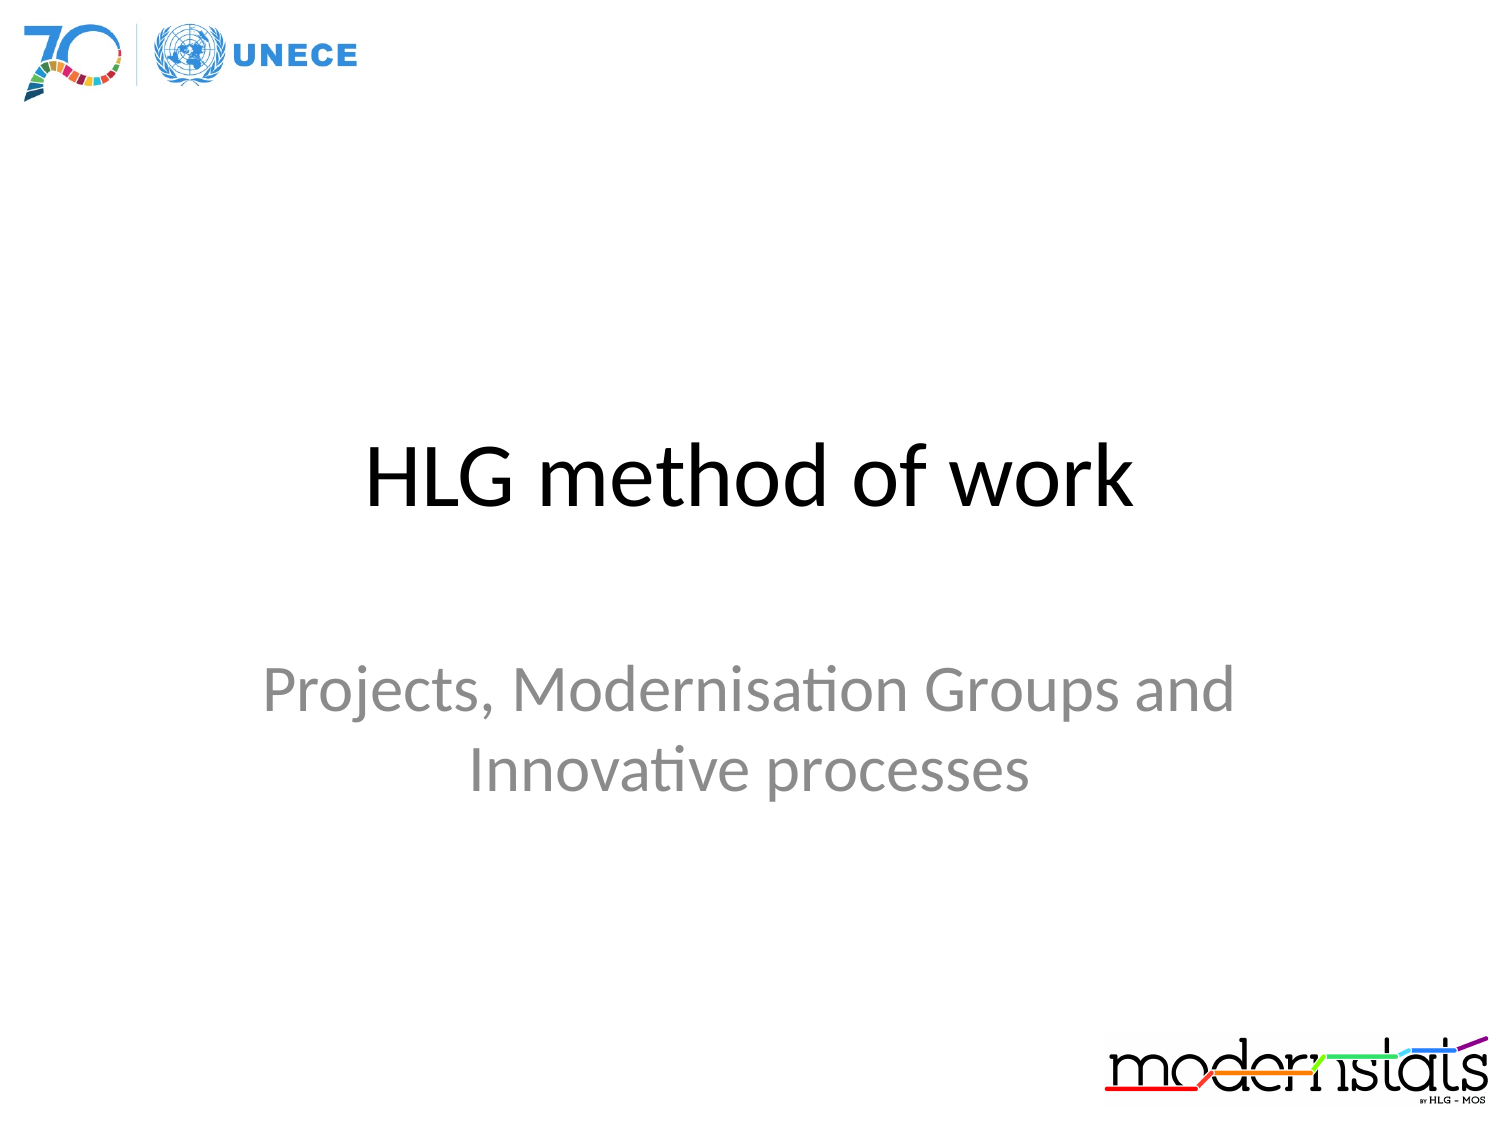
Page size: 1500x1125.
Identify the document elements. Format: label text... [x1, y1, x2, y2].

picture [1104, 1031, 1489, 1107]
picture [5, 18, 366, 104]
subtitle Projects, Modernisation Groups and Innovative processes [225, 637, 1275, 925]
title HLG method of work [112, 349, 1388, 591]
